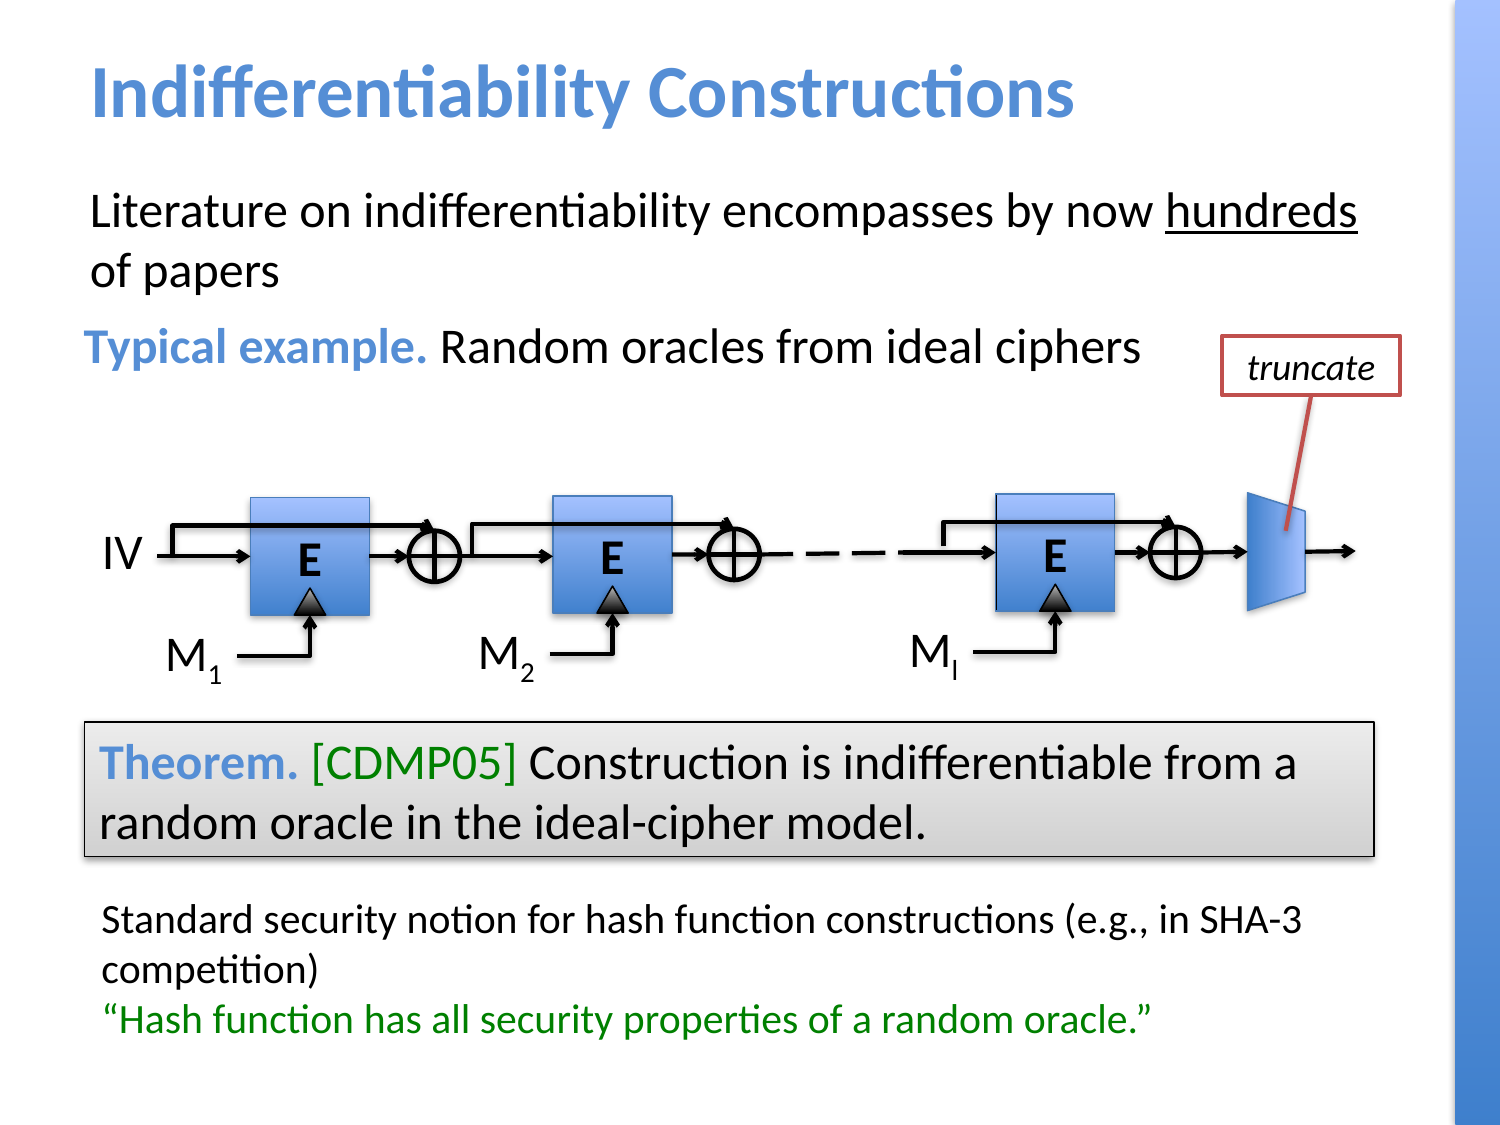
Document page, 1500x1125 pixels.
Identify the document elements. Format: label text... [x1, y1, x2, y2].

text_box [77, 335, 1401, 691]
text_box Literature on indifferentiability encompasses by now hundreds of papers [74, 170, 1379, 305]
title Indifferentiability Constructions [75, 25, 1431, 150]
text_box Theorem. [CDMP05] Construction is indifferentiable from a random oracle in the ideal-cipher model. [84, 721, 1375, 857]
text_box Standard security notion for hash function constructions (e.g., in SHA-3 competition) “Hash function has all security properties of a random oracle.” [86, 884, 1382, 1050]
text_box Typical example. Random oracles from ideal ciphers [69, 306, 1188, 382]
